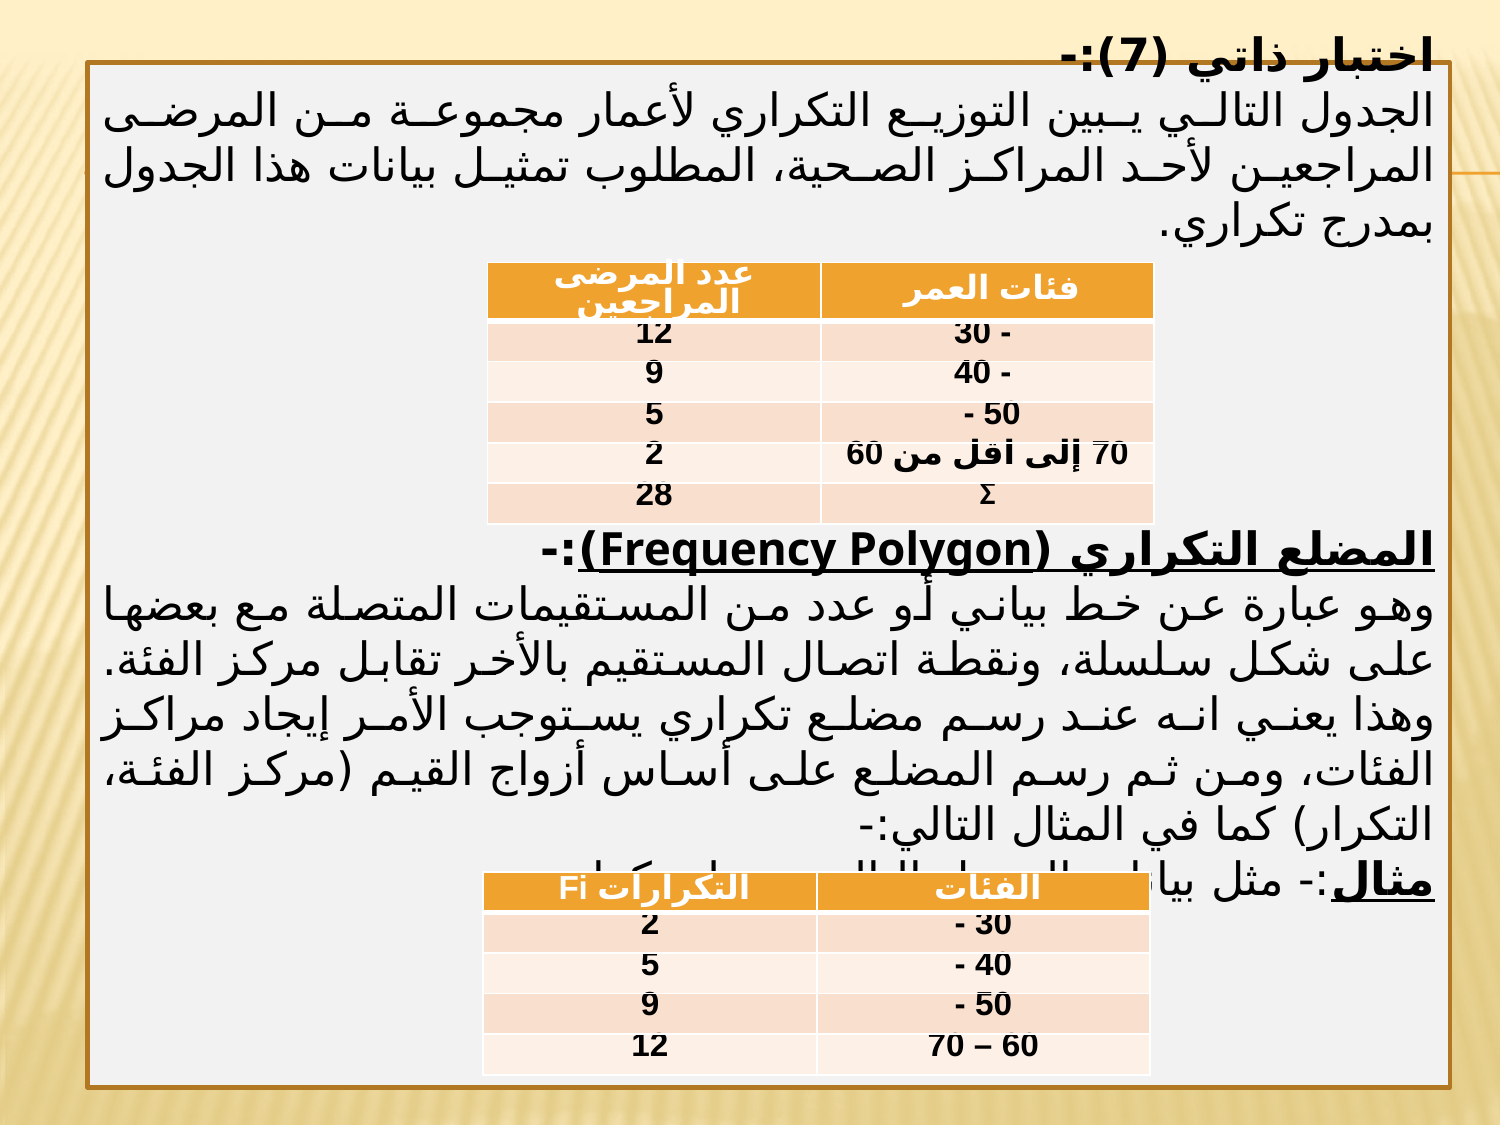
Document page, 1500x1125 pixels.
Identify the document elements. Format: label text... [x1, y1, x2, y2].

table_cell 5 [484, 954, 816, 993]
table_cell 9 [484, 994, 816, 1033]
table_cell 2 [484, 915, 816, 952]
table_cell 60 – 70 [818, 1035, 1149, 1074]
table_cell 5 [488, 403, 820, 442]
table_cell 40 - [822, 362, 1153, 401]
table_cell 50 - [822, 403, 1153, 442]
table_cell 12 [484, 1035, 816, 1074]
table_cell 50 - [818, 994, 1149, 1033]
table_header فئات العمر [822, 263, 1153, 318]
table_header الفئات [818, 873, 1149, 910]
table_cell Σ [822, 484, 1153, 523]
table_header التكرارات Fi [484, 873, 816, 910]
table_cell 30 - [818, 915, 1149, 952]
text_box اختبار ذاتي (7):- الجدول التالي يبين التوزيع التكراري لأعمار مجموعة من المرضى المراجعين لأحد المراكز الصحية، المطلوب تمثيل بيانات هذا الجدول بمدرج تكراري. المضلع التكراري (Frequency Polygon):- وهو عبارة عن خط بياني أو عدد من المستقيمات المتصلة مع بعضها على شكل سلسلة، ونقطة اتصال المستقيم بالأخر تقابل مركز الفئة. وهذا يعني انه عند رسم مضلع تكراري يستوجب الأمر إيجاد مراكز الفئات، ومن ثم رسم المضلع على أساس أزواج القيم (مركز الفئة، التكرار) كما في المثال التالي:- مثال:- مثل بيانات الجدول التالي بمضلع تكراري:- [85, 60, 1452, 1090]
table_cell 9 [488, 362, 820, 401]
table_cell 40 - [818, 954, 1149, 993]
table_cell 12 [488, 324, 820, 361]
table_header عدد المرضى المراجعين [488, 263, 820, 318]
table_cell 70 إلى اقل من 60 [822, 444, 1153, 482]
table_cell 30 - [822, 324, 1153, 361]
table_cell 2 [488, 444, 820, 482]
table_cell 28 [488, 484, 820, 523]
